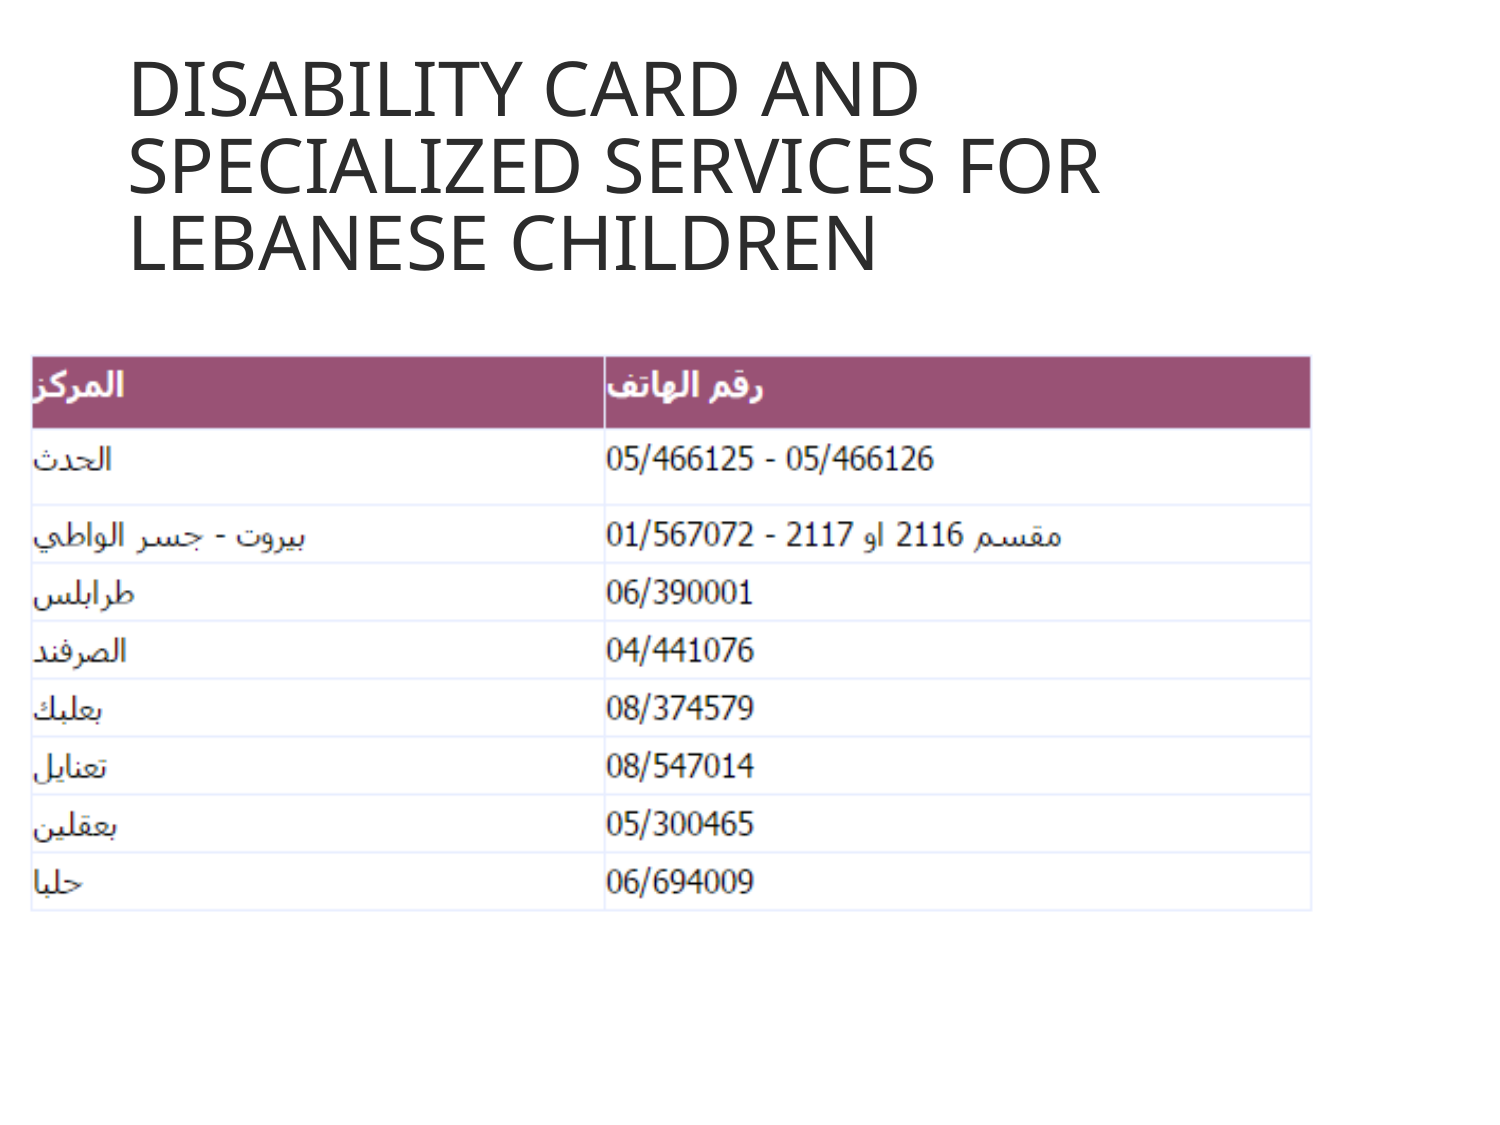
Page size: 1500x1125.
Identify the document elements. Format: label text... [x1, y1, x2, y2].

title DISABILITY CARD AND SPECIALIZED SERVICES FOR LEBANESE CHILDREN [112, 46, 1388, 295]
picture [12, 324, 1463, 962]
